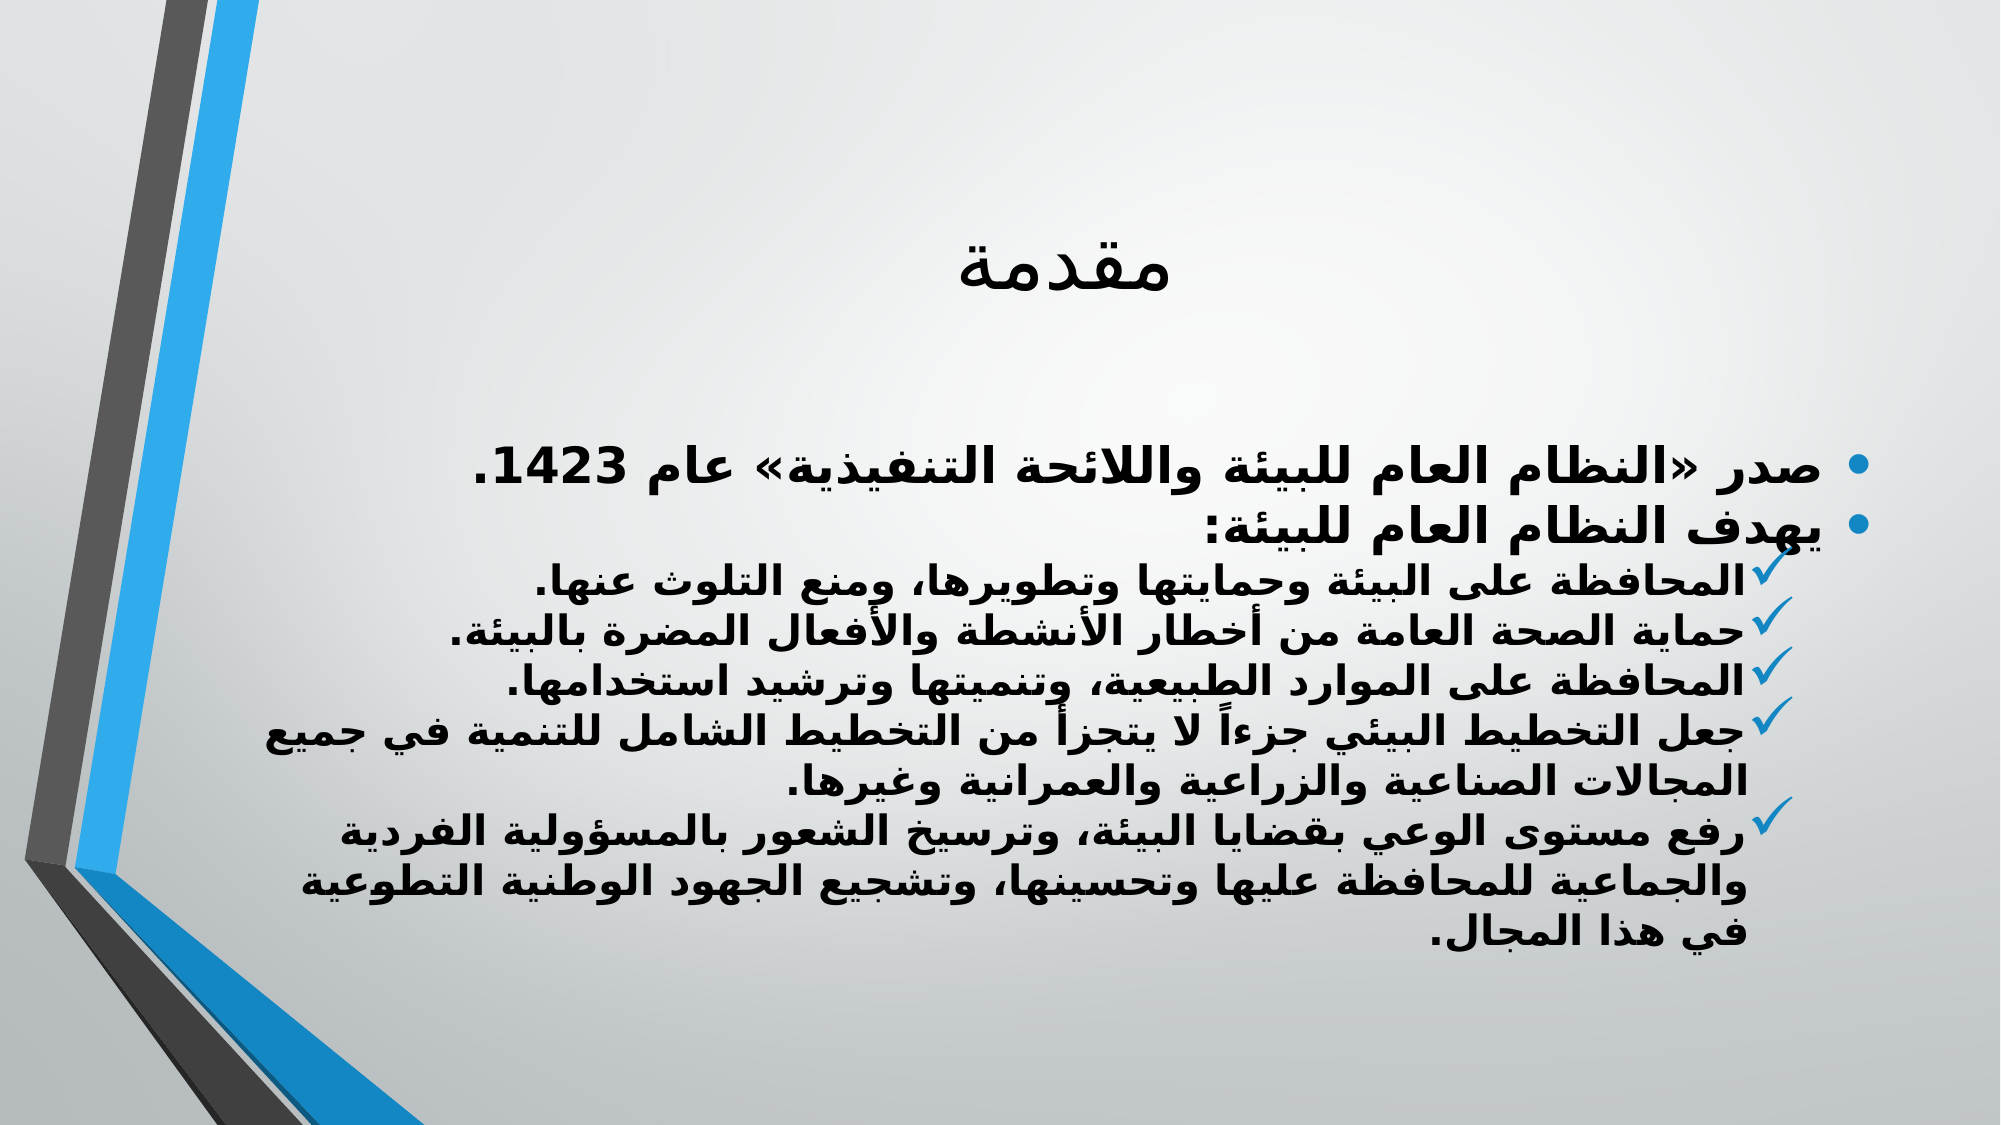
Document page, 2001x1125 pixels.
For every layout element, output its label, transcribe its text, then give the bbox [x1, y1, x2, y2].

list صدر «النظام العام للبيئة واللائحة التنفيذية» عام 1423. يهدف النظام العام للبيئة: المحافظة على البيئة وحمايتها وتطويرها، ومنع التلوث عنها. حماية الصحة العامة من أخطار الأنشطة والأفعال المضرة بالبيئة. المحافظة على الموارد الطبيعية، وتنميتها وترشيد استخدامها. جعل التخطيط البيئي جزءاً لا يتجزأ من التخطيط الشامل للتنمية في جميع المجالات الصناعية والزراعية والعمرانية وغيرها. رفع مستوى الوعي بقضايا البيئة، وترسيخ الشعور بالمسؤولية الفردية والجماعية للمحافظة عليها وتحسينها، وتشجيع الجهود الوطنية التطوعية في هذا المجال. [243, 437, 1887, 950]
title مقدمة [243, 112, 1887, 400]
